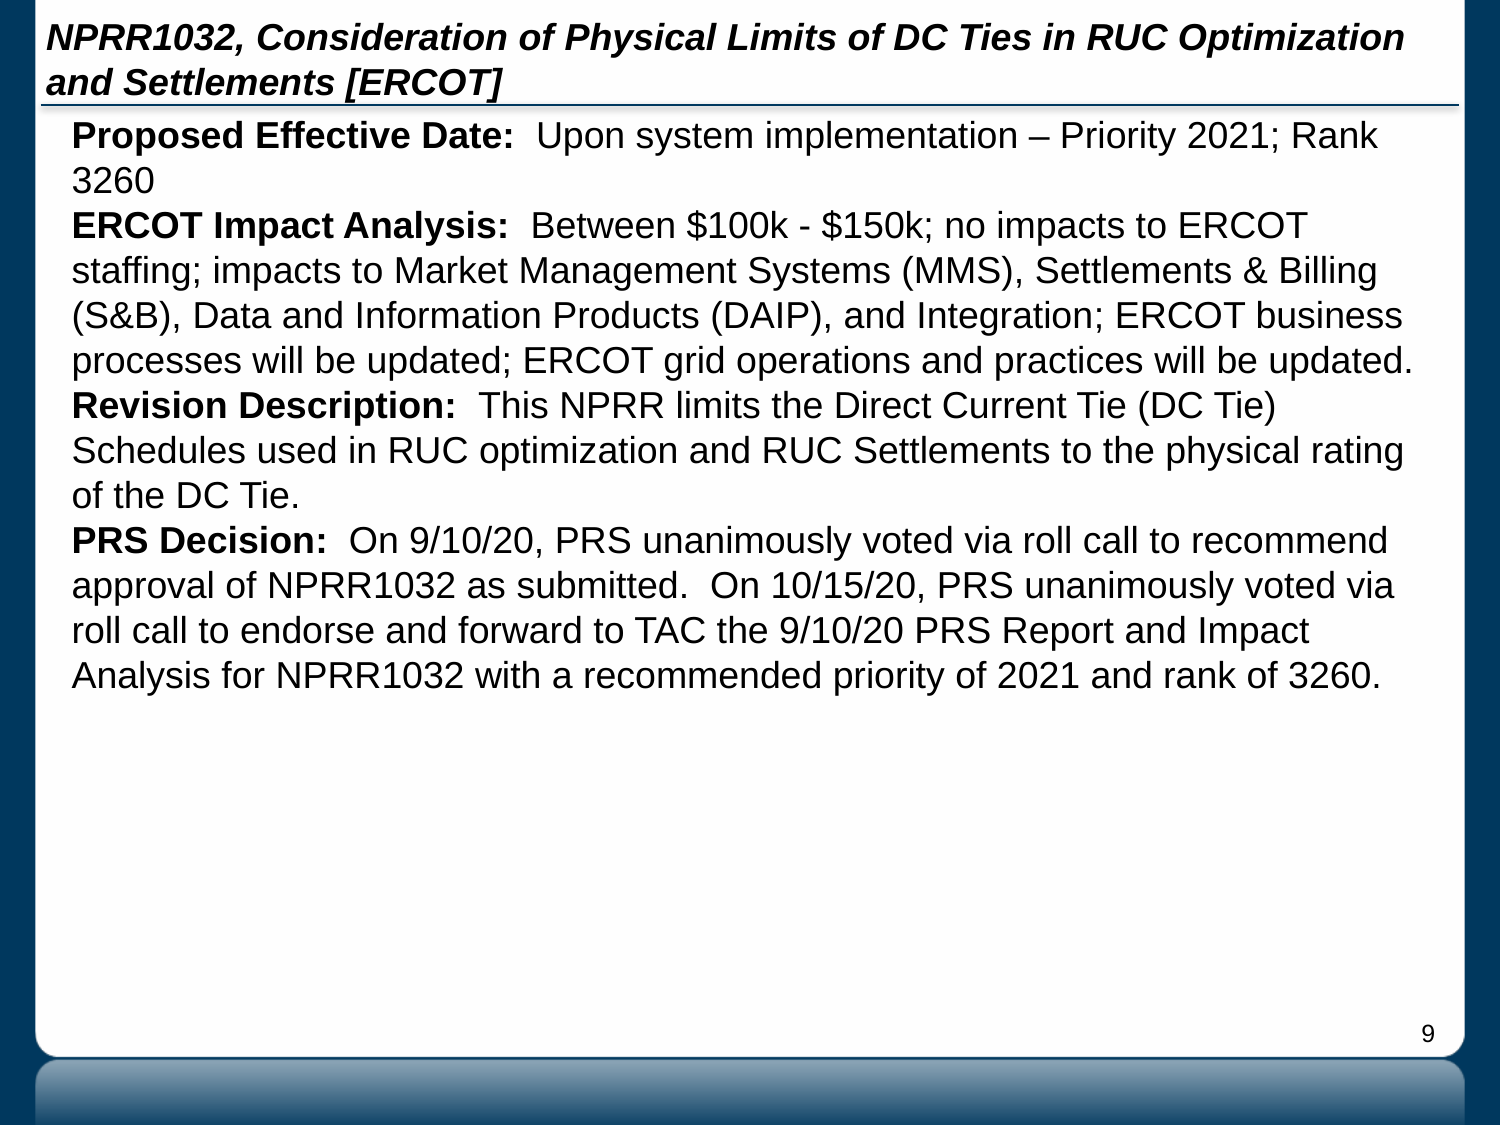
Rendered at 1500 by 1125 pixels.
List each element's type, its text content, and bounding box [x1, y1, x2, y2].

title NPRR1032, Consideration of Physical Limits of DC Ties in RUC Optimization and Settlements [ERCOT] [31, 20, 1464, 97]
text_box Proposed Effective Date: Upon system implementation – Priority 2021; Rank 3260 ERCOT Impact Analysis: Between $100k - $150k; no impacts to ERCOT staffing; impacts to Market Management Systems (MMS), Settlements & Billing (S&B), Data and Information Products (DAIP), and Integration; ERCOT business processes will be updated; ERCOT grid operations and practices will be updated. Revision Description: This NPRR limits the Direct Current Tie (DC Tie) Schedules used in RUC optimization and RUC Settlements to the physical rating of the DC Tie. PRS Decision: On 9/10/20, PRS unanimously voted via roll call to recommend approval of NPRR1032 as submitted. On 10/15/20, PRS unanimously voted via roll call to endorse and forward to TAC the 9/10/20 PRS Report and Impact Analysis for NPRR1032 with a recommended priority of 2021 and rank of 3260. [56, 103, 1448, 704]
picture [35, 0, 1465, 1125]
